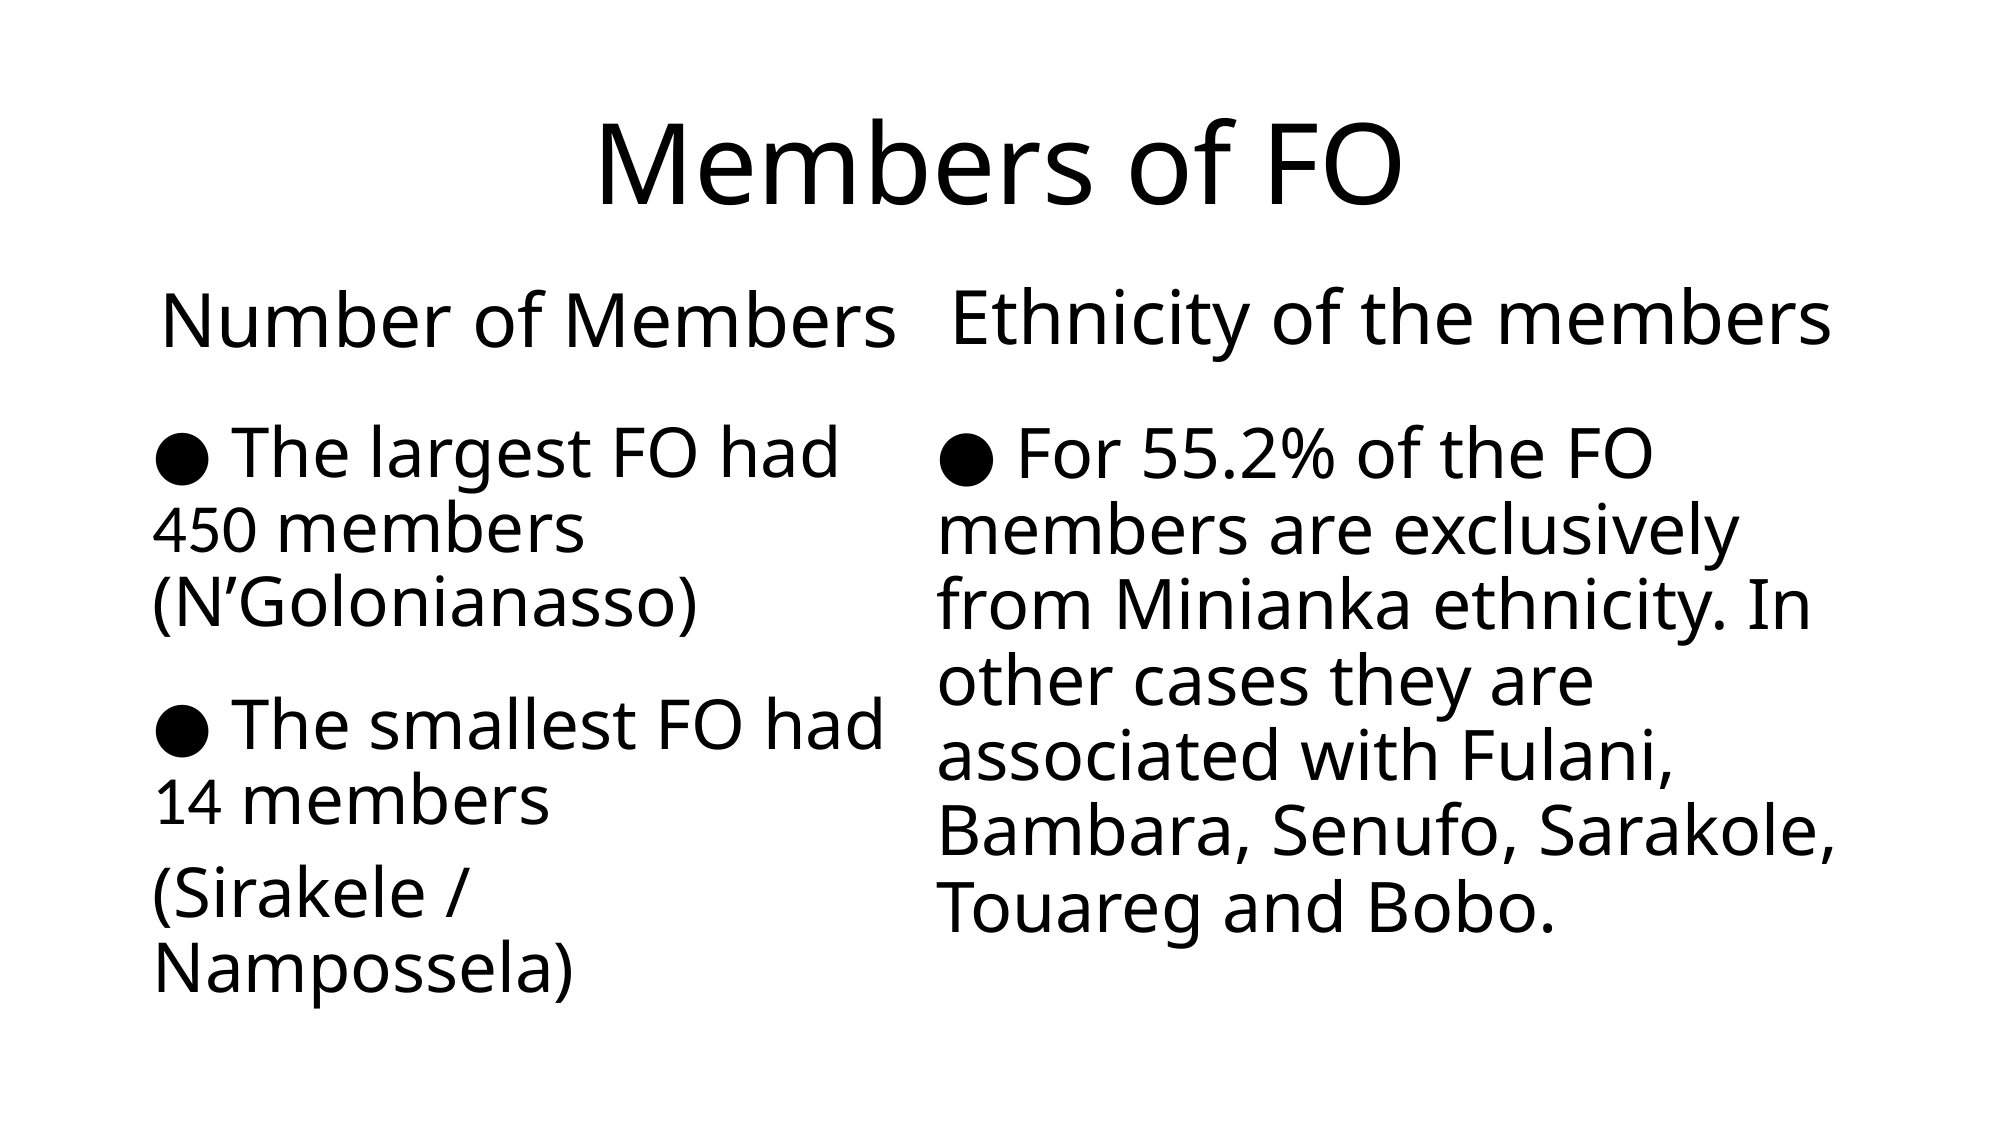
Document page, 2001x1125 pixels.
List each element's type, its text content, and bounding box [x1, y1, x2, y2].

list Ethnicity of the members [921, 233, 1863, 369]
list ● The largest FO had 450 members (N’Golonianasso) ● The smallest FO had 14 members (Sirakele / Nampossela) [137, 410, 921, 1016]
title Members of FO [137, 59, 1863, 235]
list ● For 55.2% of the FO members are exclusively from Minianka ethnicity. In other cases they are associated with Fulani, Bambara, Senufo, Sarakole, Touareg and Bobo. [921, 410, 1863, 1016]
list Number of Members [137, 235, 922, 371]
